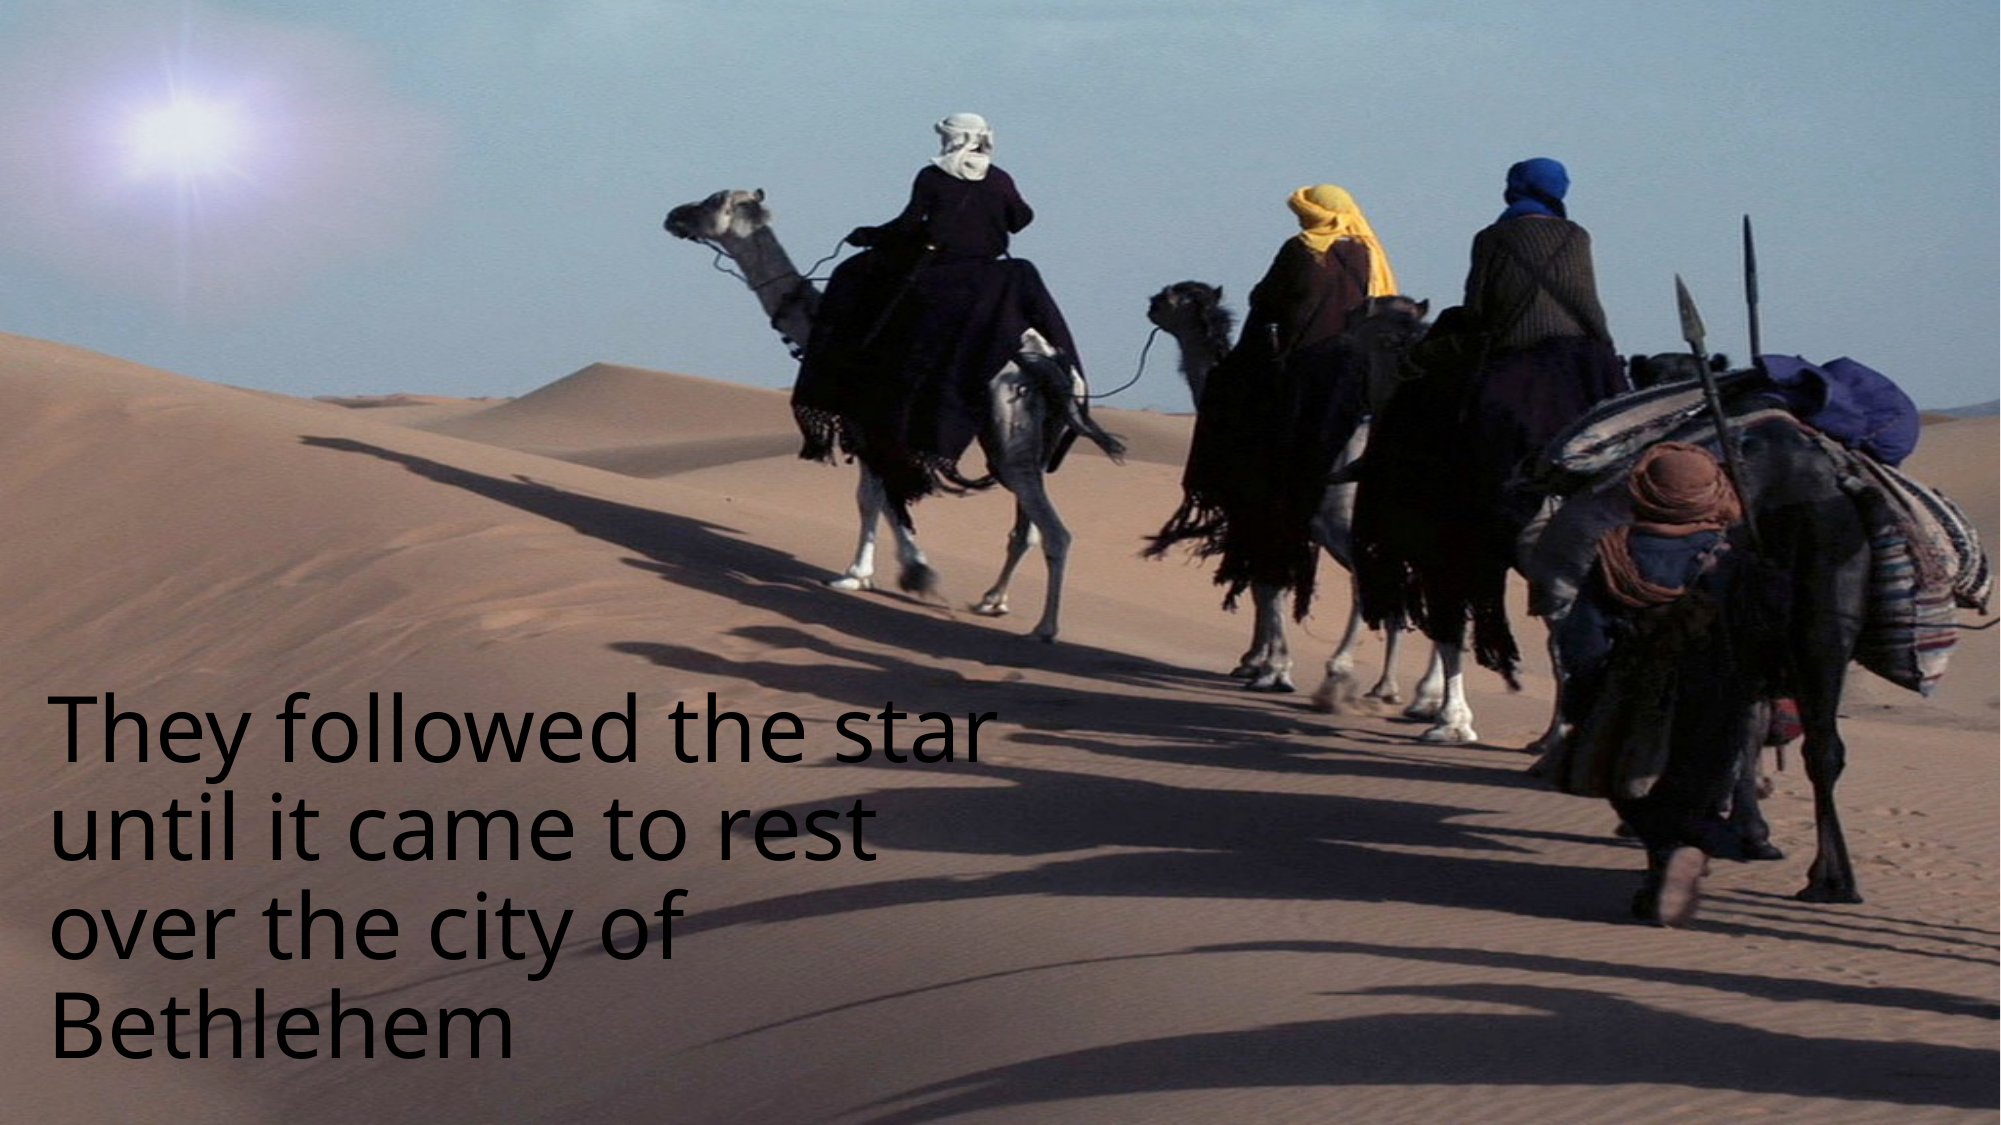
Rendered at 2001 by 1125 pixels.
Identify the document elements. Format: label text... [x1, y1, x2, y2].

picture [0, 0, 2001, 1125]
title They followed the star until it came to rest over the city of Bethlehem [32, 673, 1050, 1088]
